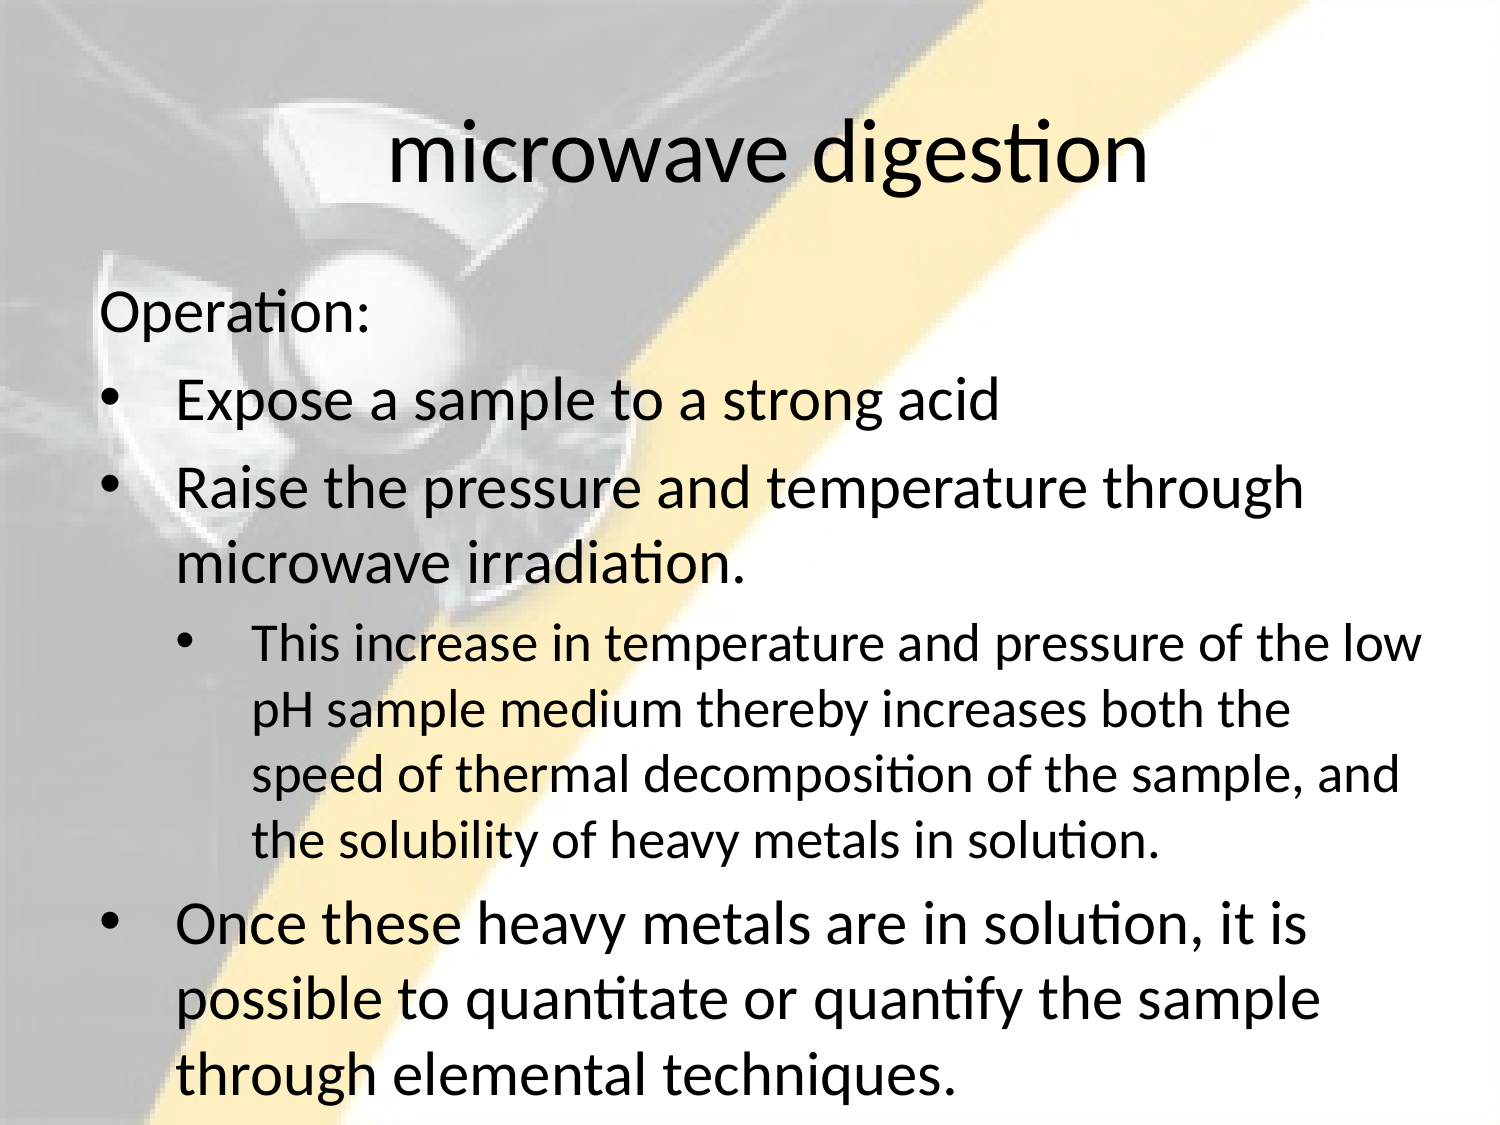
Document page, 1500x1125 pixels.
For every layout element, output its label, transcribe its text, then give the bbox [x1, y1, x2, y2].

title microwave digestion [75, 24, 1463, 267]
text_box Operation: Expose a sample to a strong acid Raise the pressure and temperature through microwave irradiation. This increase in temperature and pressure of the low pH sample medium thereby increases both the speed of thermal decomposition of the sample, and the solubility of heavy metals in solution. Once these heavy metals are in solution, it is possible to quantitate or quantify the sample through elemental techniques. [84, 262, 1450, 1125]
